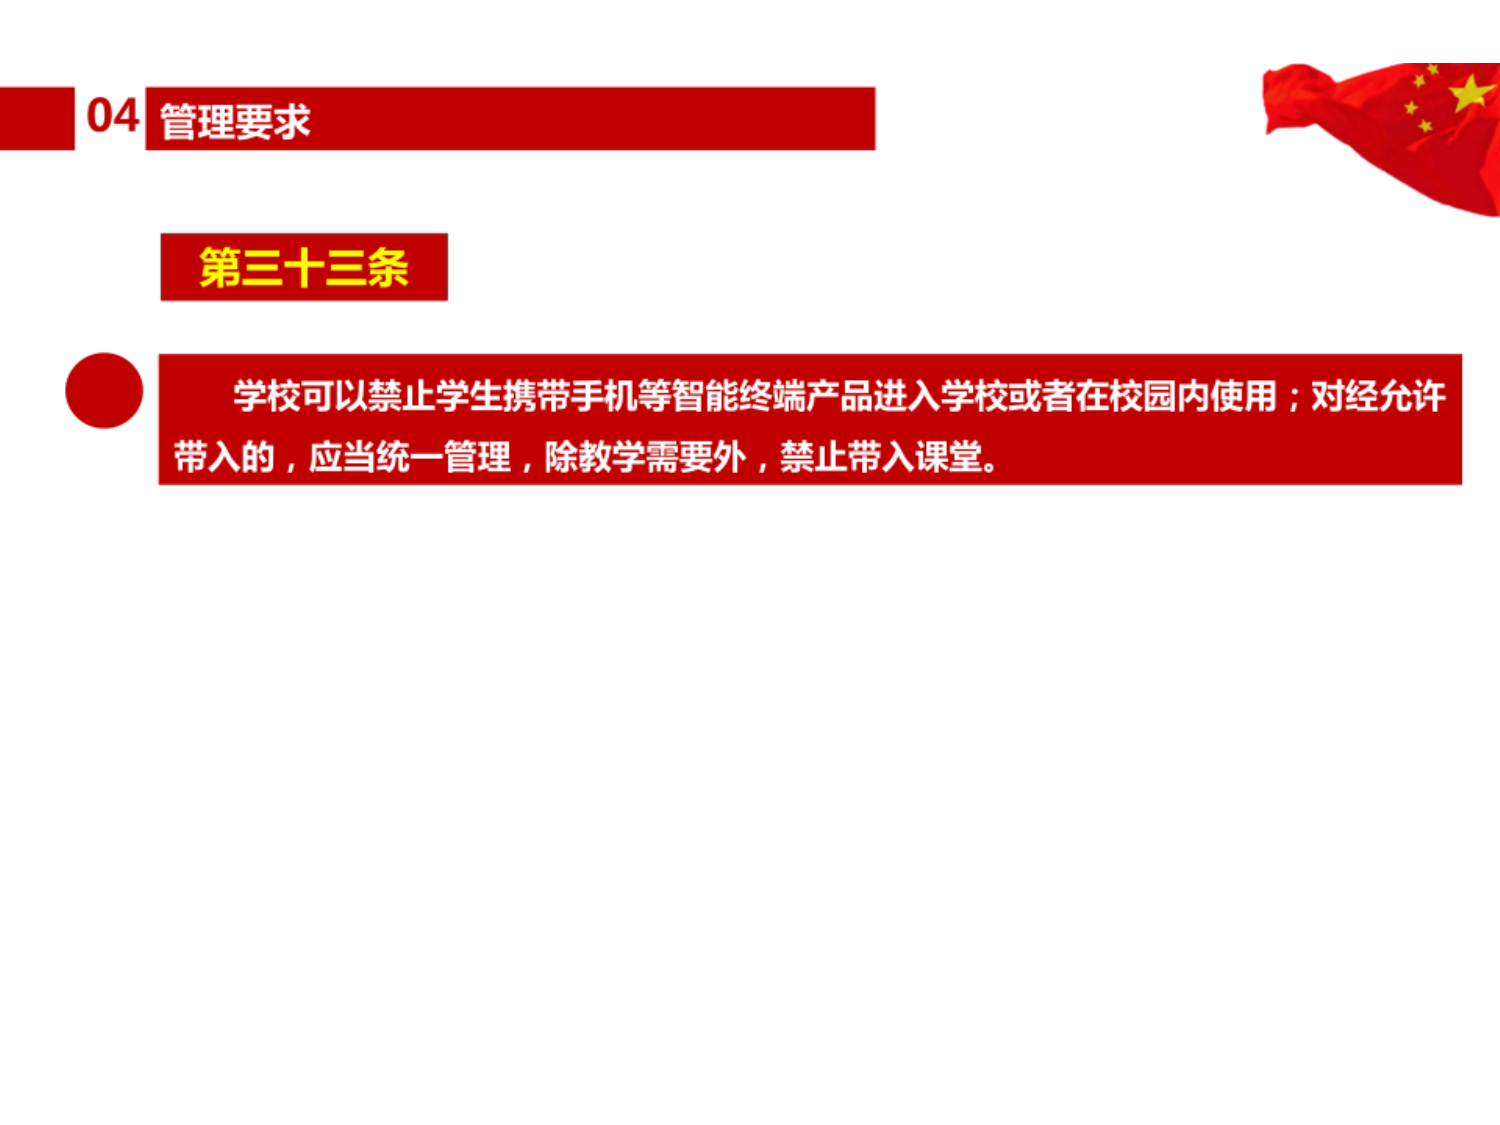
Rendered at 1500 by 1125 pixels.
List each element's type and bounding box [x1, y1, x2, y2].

list [0, 63, 1500, 894]
